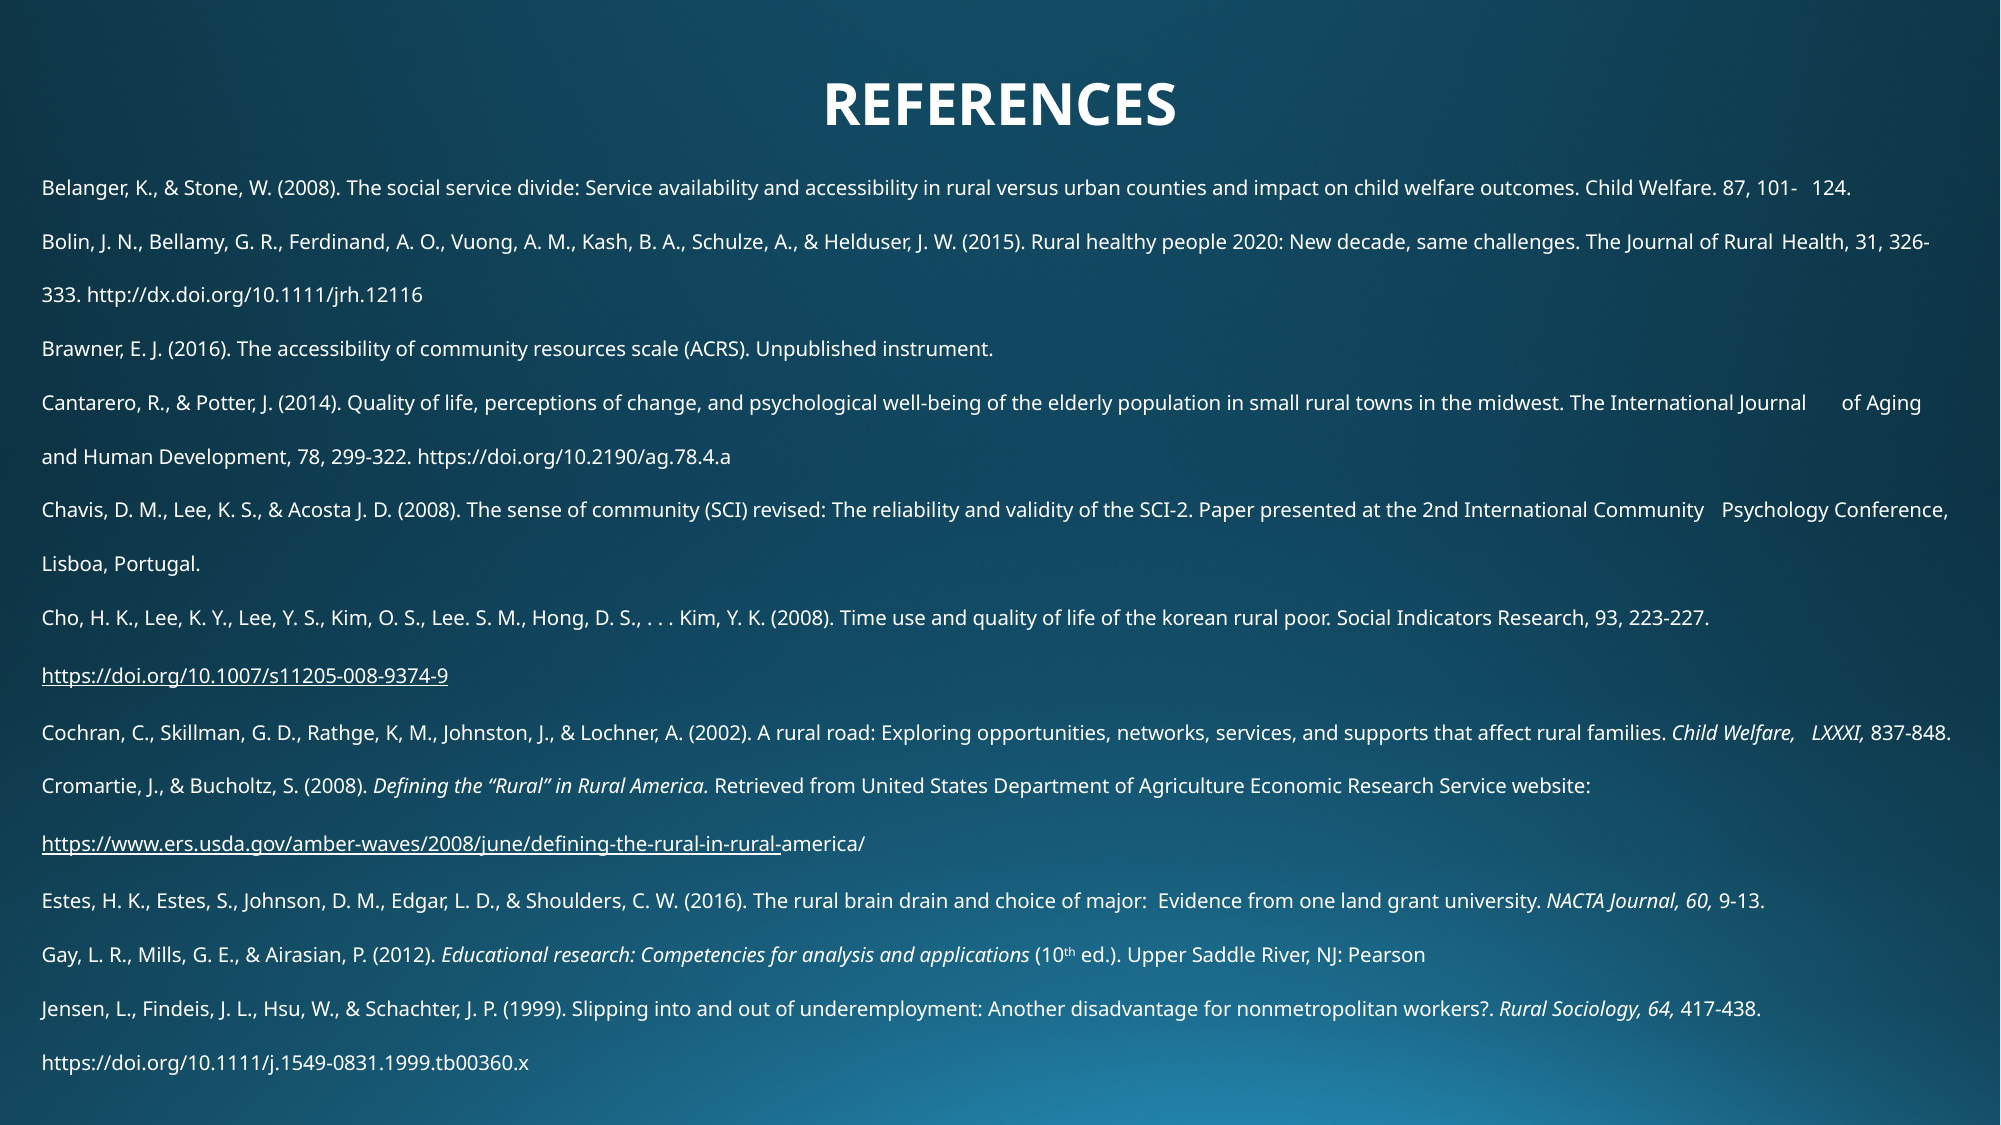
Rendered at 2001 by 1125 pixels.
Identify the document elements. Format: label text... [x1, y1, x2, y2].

picture [0, 0, 2001, 1125]
list Belanger, K., & Stone, W. (2008). The social service divide: Service availability and accessibility in rural versus urban counties and impact on child welfare outcomes. Child Welfare. 87, 101- 124. Bolin, J. N., Bellamy, G. R., Ferdinand, A. O., Vuong, A. M., Kash, B. A., Schulze, A., & Helduser, J. W. (2015). Rural healthy people 2020: New decade, same challenges. The Journal of Rural Health, 31, 326-333. http://dx.doi.org/10.1111/jrh.12116 Brawner, E. J. (2016). The accessibility of community resources scale (ACRS). Unpublished instrument. Cantarero, R., & Potter, J. (2014). Quality of life, perceptions of change, and psychological well-being of the elderly population in small rural towns in the midwest. The International Journal of Aging and Human Development, 78, 299-322. https://doi.org/10.2190/ag.78.4.a Chavis, D. M., Lee, K. S., & Acosta J. D. (2008). The sense of community (SCI) revised: The reliability and validity of the SCI-2. Paper presented at the 2nd International Community Psychology Conference, Lisboa, Portugal. Cho, H. K., Lee, K. Y., Lee, Y. S., Kim, O. S., Lee. S. M., Hong, D. S., . . . Kim, Y. K. (2008). Time use and quality of life of the korean rural poor. Social Indicators Research, 93, 223-227. https://doi.org/10.1007/s11205-008-9374-9 Cochran, C., Skillman, G. D., Rathge, K, M., Johnston, J., & Lochner, A. (2002). A rural road: Exploring opportunities, networks, services, and supports that affect rural families. Child Welfare, LXXXI, 837-848. Cromartie, J., & Bucholtz, S. (2008). Defining the “Rural” in Rural America. Retrieved from United States Department of Agriculture Economic Research Service website: https://www.ers.usda.gov/amber-waves/2008/june/defining-the-rural-in-rural-america/ Estes, H. K., Estes, S., Johnson, D. M., Edgar, L. D., & Shoulders, C. W. (2016). The rural brain drain and choice of major: Evidence from one land grant university. NACTA Journal, 60, 9-13. Gay, L. R., Mills, G. E., & Airasian, P. (2012). Educational research: Competencies for analysis and applications (10th ed.). Upper Saddle River, NJ: Pearson Jensen, L., Findeis, J. L., Hsu, W., & Schachter, J. P. (1999). Slipping into and out of underemployment: Another disadvantage for nonmetropolitan workers?. Rural Sociology, 64, 417-438. https://doi.org/10.1111/j.1549-0831.1999.tb00360.x [26, 138, 1979, 1107]
title REFERENCES [137, 59, 1863, 138]
